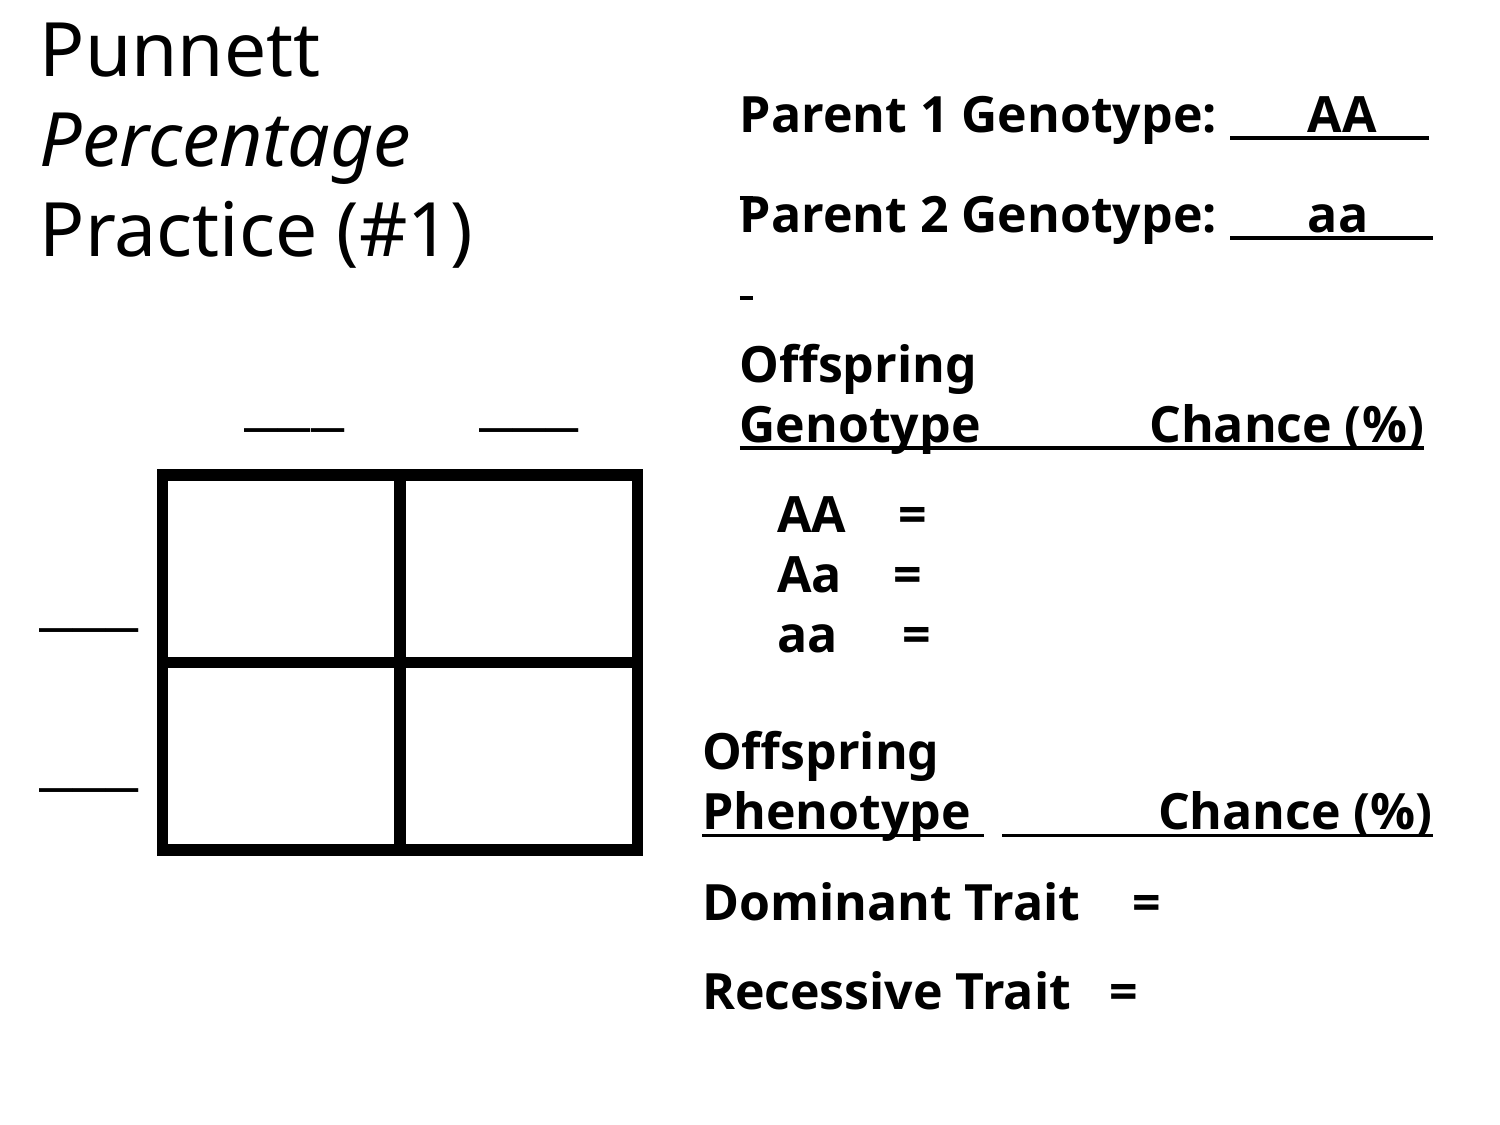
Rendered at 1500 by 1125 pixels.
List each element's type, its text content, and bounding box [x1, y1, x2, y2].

text_box ___ ___ [24, 549, 175, 805]
title Punnett Percentage Practice (#1) [24, 50, 675, 313]
text_box Dominant Trait = Recessive Trait = [687, 862, 1450, 1028]
table_header [406, 481, 632, 657]
text_box Offspring Phenotype Chance (%) [687, 712, 1475, 848]
table_cell [406, 668, 632, 844]
text_box ___ ___ [200, 349, 613, 445]
text_box AA = Aa = aa = [762, 474, 1413, 670]
table_header [168, 481, 394, 657]
text_box Parent 2 Genotype: aa [725, 174, 1450, 310]
text_box Parent 1 Genotype: AA [725, 74, 1450, 174]
table_cell [168, 668, 394, 844]
text_box Offspring Genotype Chance (%) [725, 324, 1450, 460]
text_box [237, 412, 350, 473]
